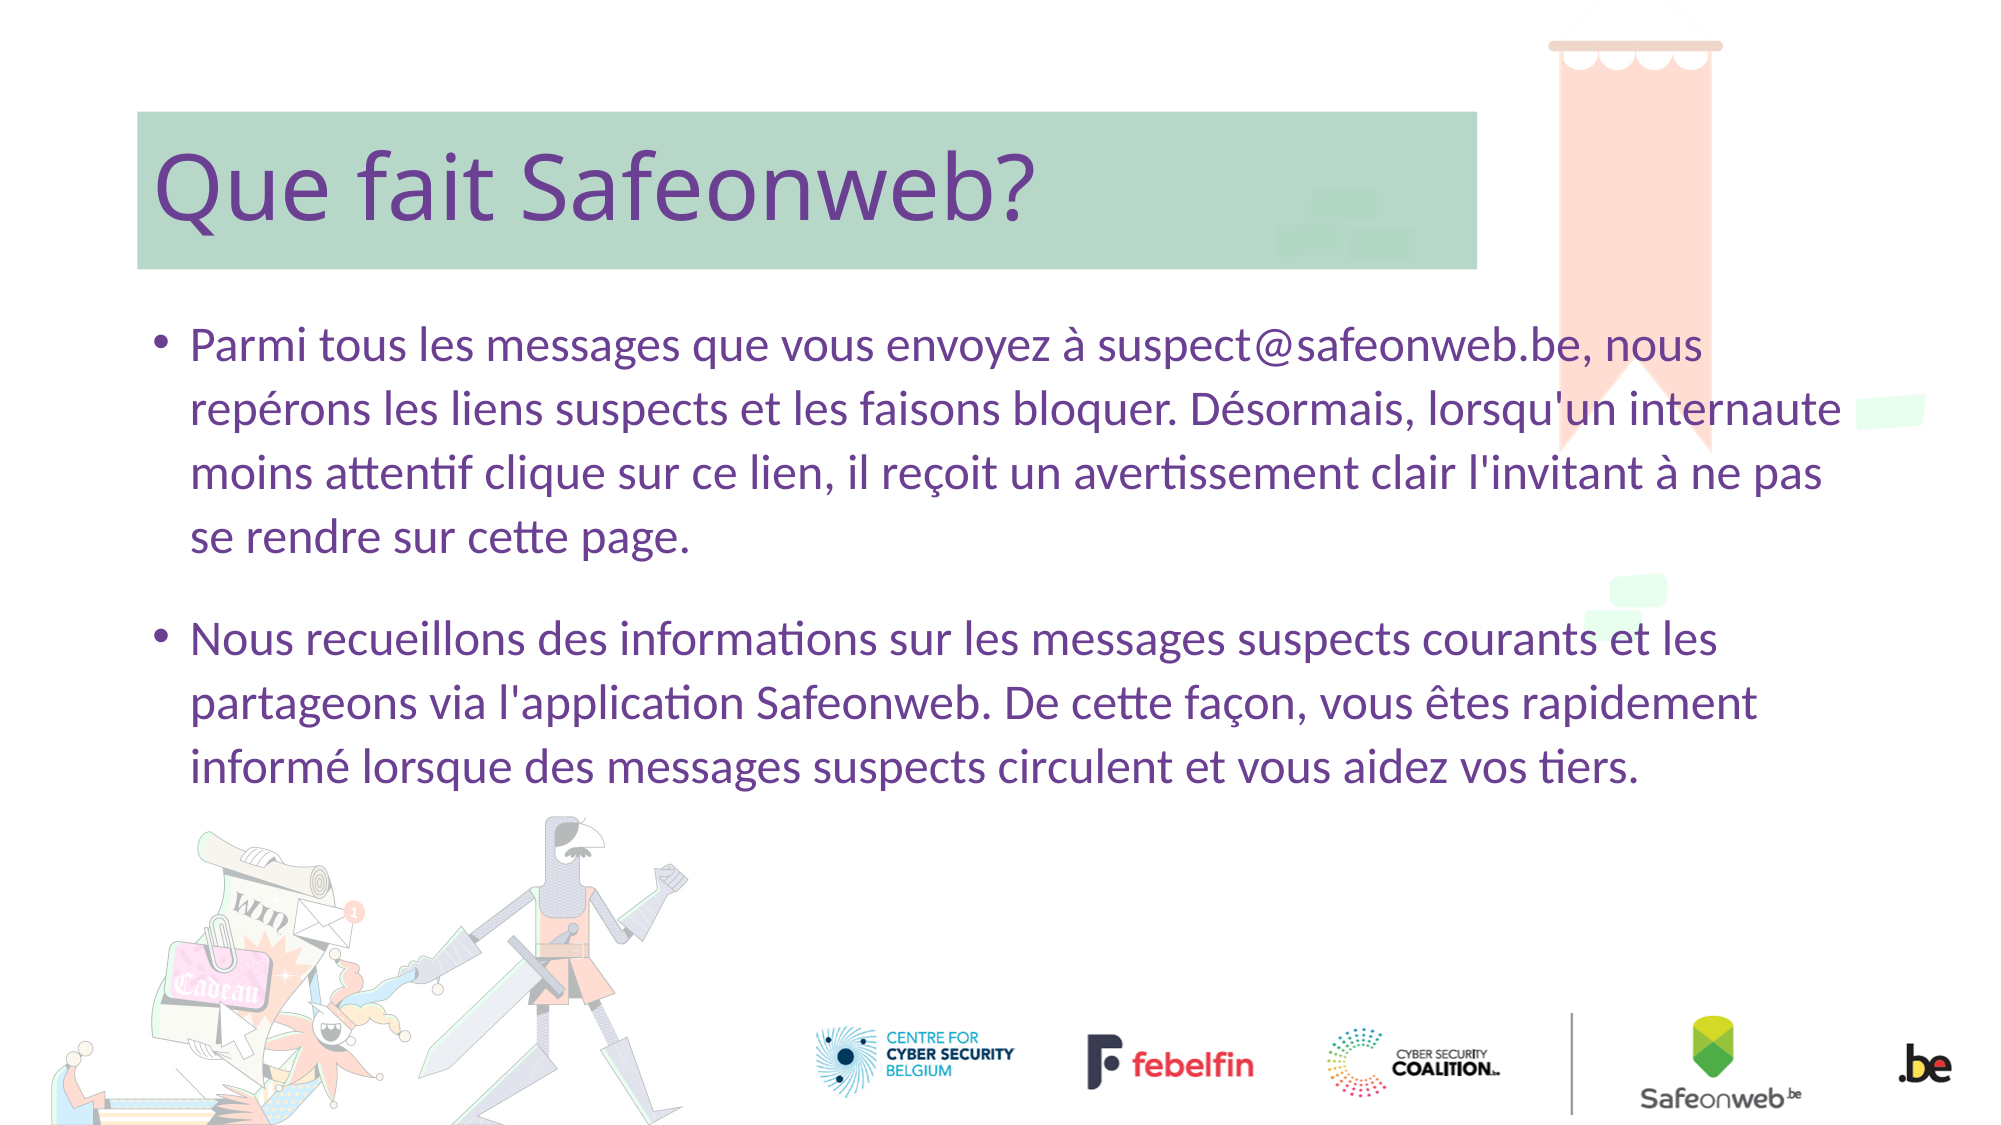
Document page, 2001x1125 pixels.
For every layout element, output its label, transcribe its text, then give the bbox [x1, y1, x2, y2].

title Que fait Safeonweb? [137, 111, 1478, 270]
list Parmi tous les messages que vous envoyez à suspect@safeonweb.be, nous repérons les liens suspects et les faisons bloquer. Désormais, lorsqu'un internaute moins attentif clique sur ce lien, il reçoit un avertissement clair l'invitant à ne pas se rendre sur cette page. Nous recueillons des informations sur les messages suspects courants et les partageons via l'application Safeonweb. De cette façon, vous êtes rapidement informé lorsque des messages suspects circulent et vous aidez vos tiers. [137, 299, 1863, 1014]
picture [802, 1013, 2000, 1117]
